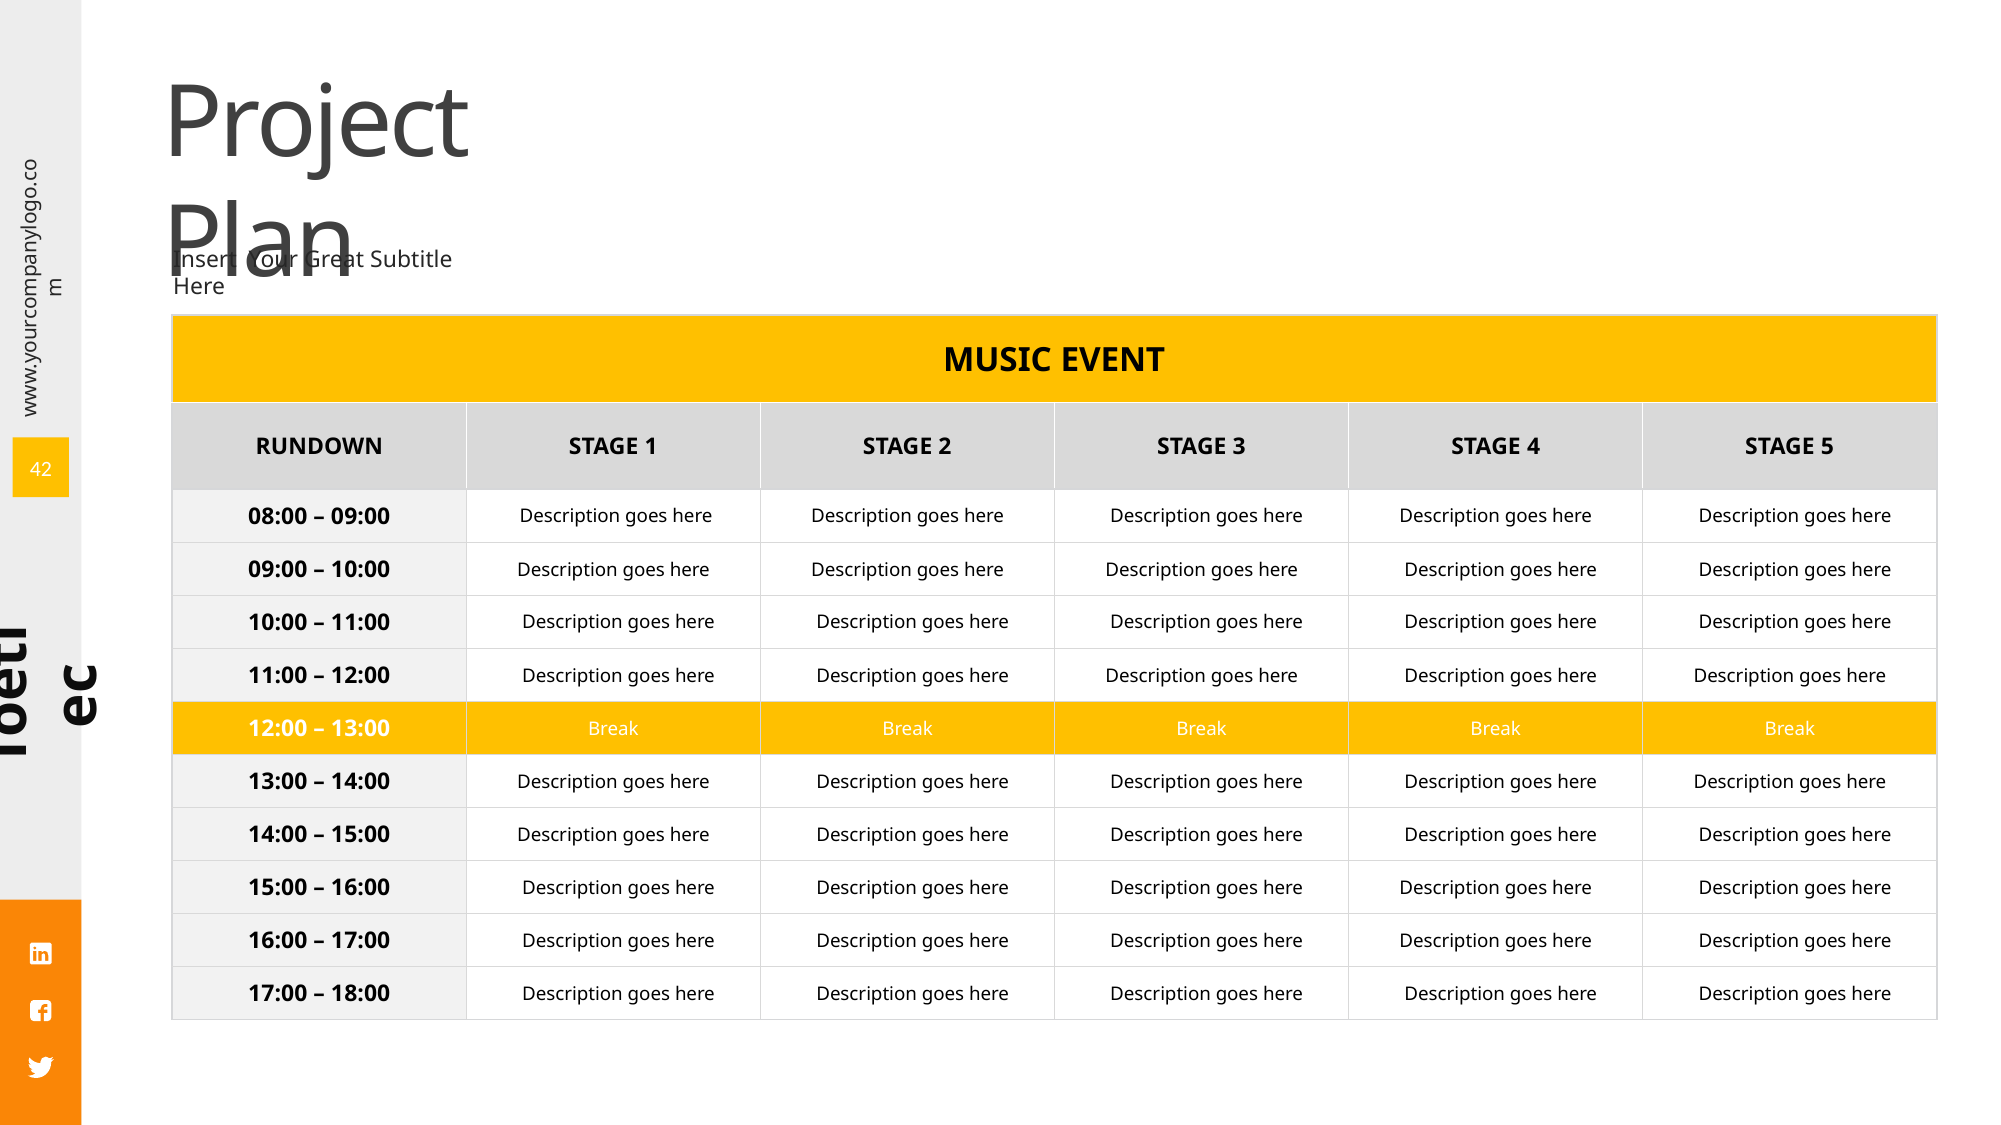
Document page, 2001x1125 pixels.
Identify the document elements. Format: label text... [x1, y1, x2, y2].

table_cell Description goes here [1349, 914, 1642, 966]
table_cell RUNDOWN [173, 403, 466, 488]
table_cell Description goes here [1349, 808, 1642, 860]
table_cell Description goes here [467, 861, 760, 913]
table_cell Description goes here [467, 967, 760, 1019]
table_cell Description goes here [1055, 490, 1348, 542]
table_cell Description goes here [761, 543, 1054, 595]
table_cell Description goes here [761, 649, 1054, 701]
table_cell 16:00 – 17:00 [173, 914, 466, 966]
table_cell Description goes here [1643, 861, 1936, 913]
table_cell Break [467, 702, 760, 754]
table_cell Description goes here [1349, 649, 1642, 701]
table_cell Description goes here [1349, 861, 1642, 913]
table_cell STAGE 3 [1055, 403, 1348, 488]
table_cell 15:00 – 16:00 [173, 861, 466, 913]
table_cell Description goes here [761, 914, 1054, 966]
table_cell Description goes here [467, 914, 760, 966]
table_cell Description goes here [1643, 543, 1936, 595]
table_cell Description goes here [1643, 649, 1936, 701]
table_cell 17:00 – 18:00 [173, 967, 466, 1019]
table_cell Description goes here [467, 596, 760, 648]
table_cell Description goes here [467, 543, 760, 595]
table_cell 08:00 – 09:00 [173, 490, 466, 542]
table_cell Description goes here [1349, 543, 1642, 595]
table_cell Description goes here [761, 808, 1054, 860]
table_cell Description goes here [467, 808, 760, 860]
text_box Insert Your Great Subtitle Here [158, 237, 512, 307]
table_cell Description goes here [1643, 914, 1936, 966]
table_cell Break [761, 702, 1054, 754]
table_cell Description goes here [761, 755, 1054, 807]
table_cell Break [1643, 702, 1936, 754]
table_header MUSIC EVENT [173, 316, 1936, 402]
table_cell Description goes here [1055, 808, 1348, 860]
table_cell Description goes here [1055, 649, 1348, 701]
table_cell Description goes here [1349, 755, 1642, 807]
table_cell 09:00 – 10:00 [173, 543, 466, 595]
table_cell Description goes here [1643, 596, 1936, 648]
table_cell Description goes here [1055, 596, 1348, 648]
table_cell Description goes here [1643, 967, 1936, 1019]
table_cell Description goes here [467, 649, 760, 701]
table_cell STAGE 1 [467, 403, 760, 488]
table_cell 10:00 – 11:00 [173, 596, 466, 648]
table_cell Description goes here [1349, 596, 1642, 648]
table_cell Description goes here [1643, 808, 1936, 860]
table_cell Description goes here [467, 490, 760, 542]
table_cell Description goes here [1055, 914, 1348, 966]
table_cell 14:00 – 15:00 [173, 808, 466, 860]
table_cell Description goes here [761, 490, 1054, 542]
table_cell Break [1349, 702, 1642, 754]
table_cell 11:00 – 12:00 [173, 649, 466, 701]
table_cell 12:00 – 13:00 [173, 702, 466, 754]
table_cell Description goes here [467, 755, 760, 807]
table_cell Description goes here [761, 596, 1054, 648]
table_cell STAGE 5 [1643, 403, 1936, 488]
table_cell Description goes here [1055, 543, 1348, 595]
table_cell Description goes here [761, 861, 1054, 913]
table_cell Description goes here [1055, 755, 1348, 807]
slide_number 42 [12, 437, 69, 498]
table_cell 13:00 – 14:00 [173, 755, 466, 807]
table_cell Break [1055, 702, 1348, 754]
text_box Project Plan [147, 116, 677, 236]
table_cell STAGE 2 [761, 403, 1054, 488]
table_cell Description goes here [1055, 967, 1348, 1019]
table_cell Description goes here [1643, 755, 1936, 807]
table_cell Description goes here [1055, 861, 1348, 913]
table_cell Description goes here [1643, 490, 1936, 542]
table_cell Description goes here [761, 967, 1054, 1019]
table_cell Description goes here [1349, 490, 1642, 542]
table_cell STAGE 4 [1349, 403, 1642, 488]
table_cell Description goes here [1349, 967, 1642, 1019]
